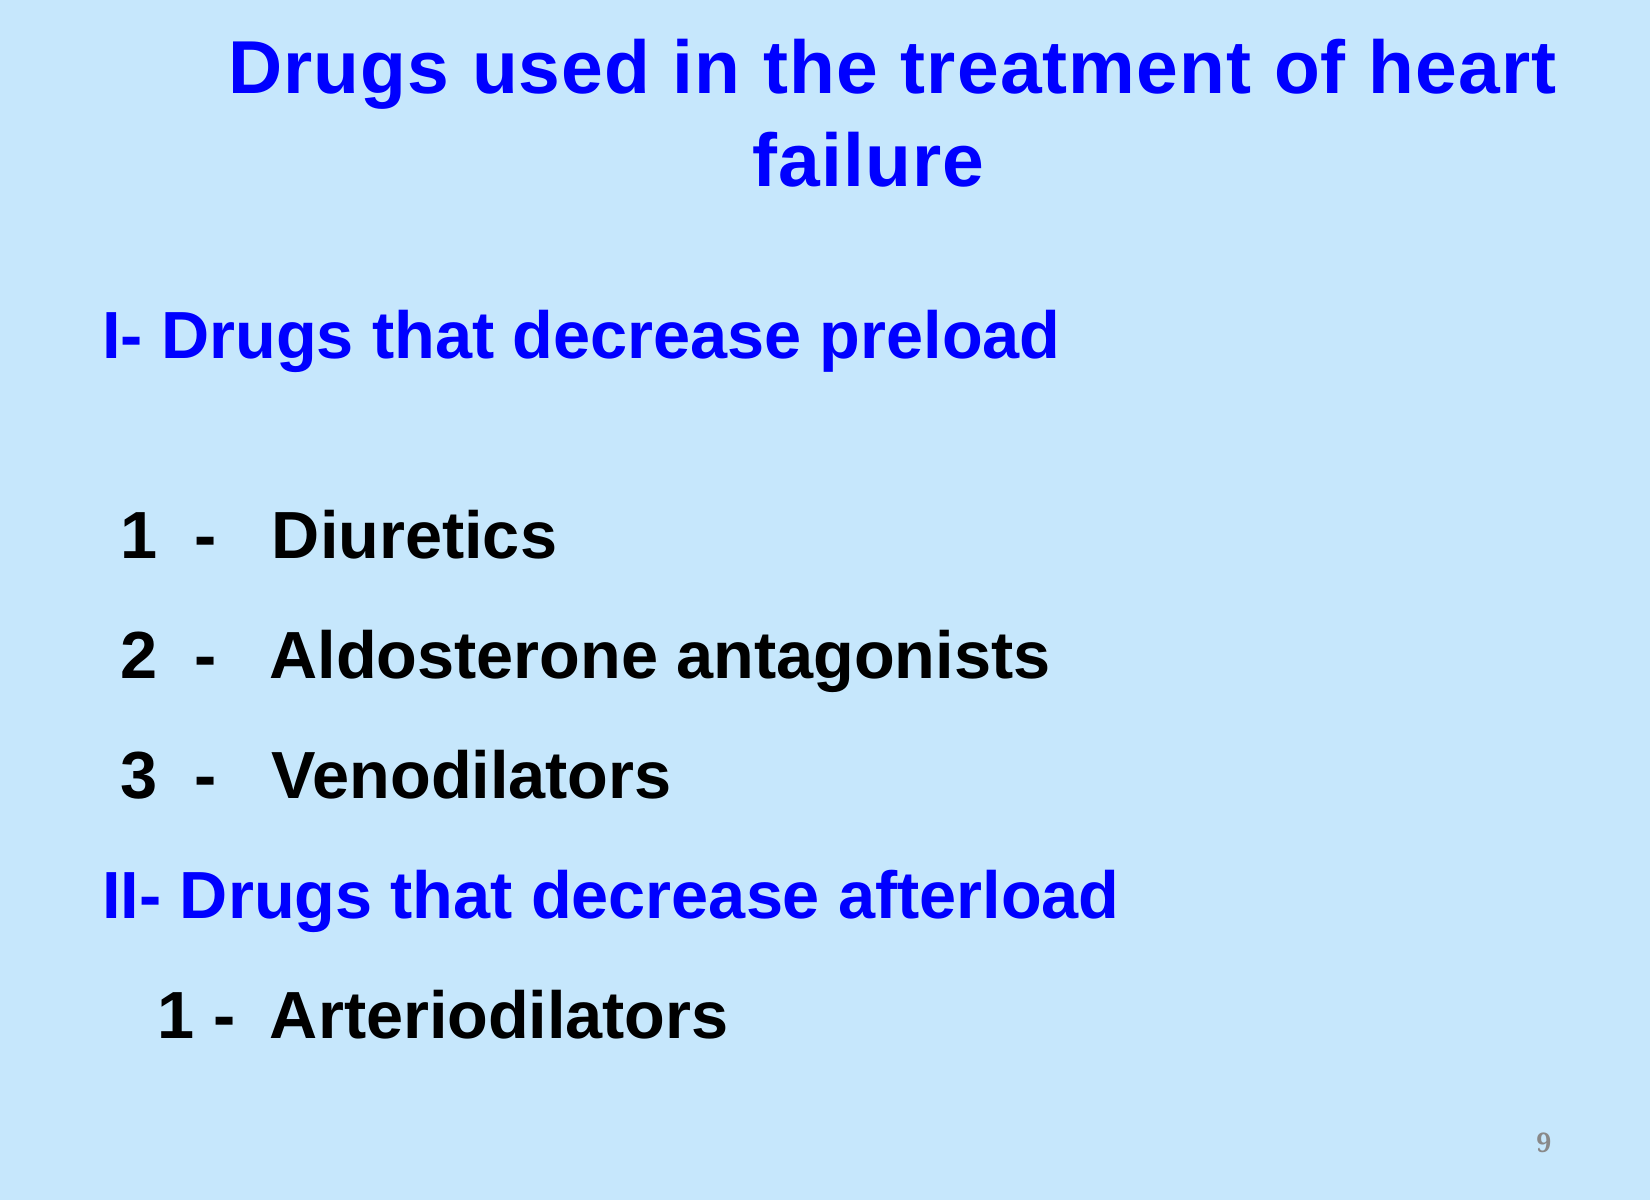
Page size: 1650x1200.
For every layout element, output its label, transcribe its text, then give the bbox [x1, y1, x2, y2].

text_box Drugs used in the treatment of heart failure I- Drugs that decrease preload 1 - Diuretics 2 - Aldosterone antagonists 3 - Venodilators II- Drugs that decrease afterload 1 - Arteriodilators [87, 0, 1650, 1200]
